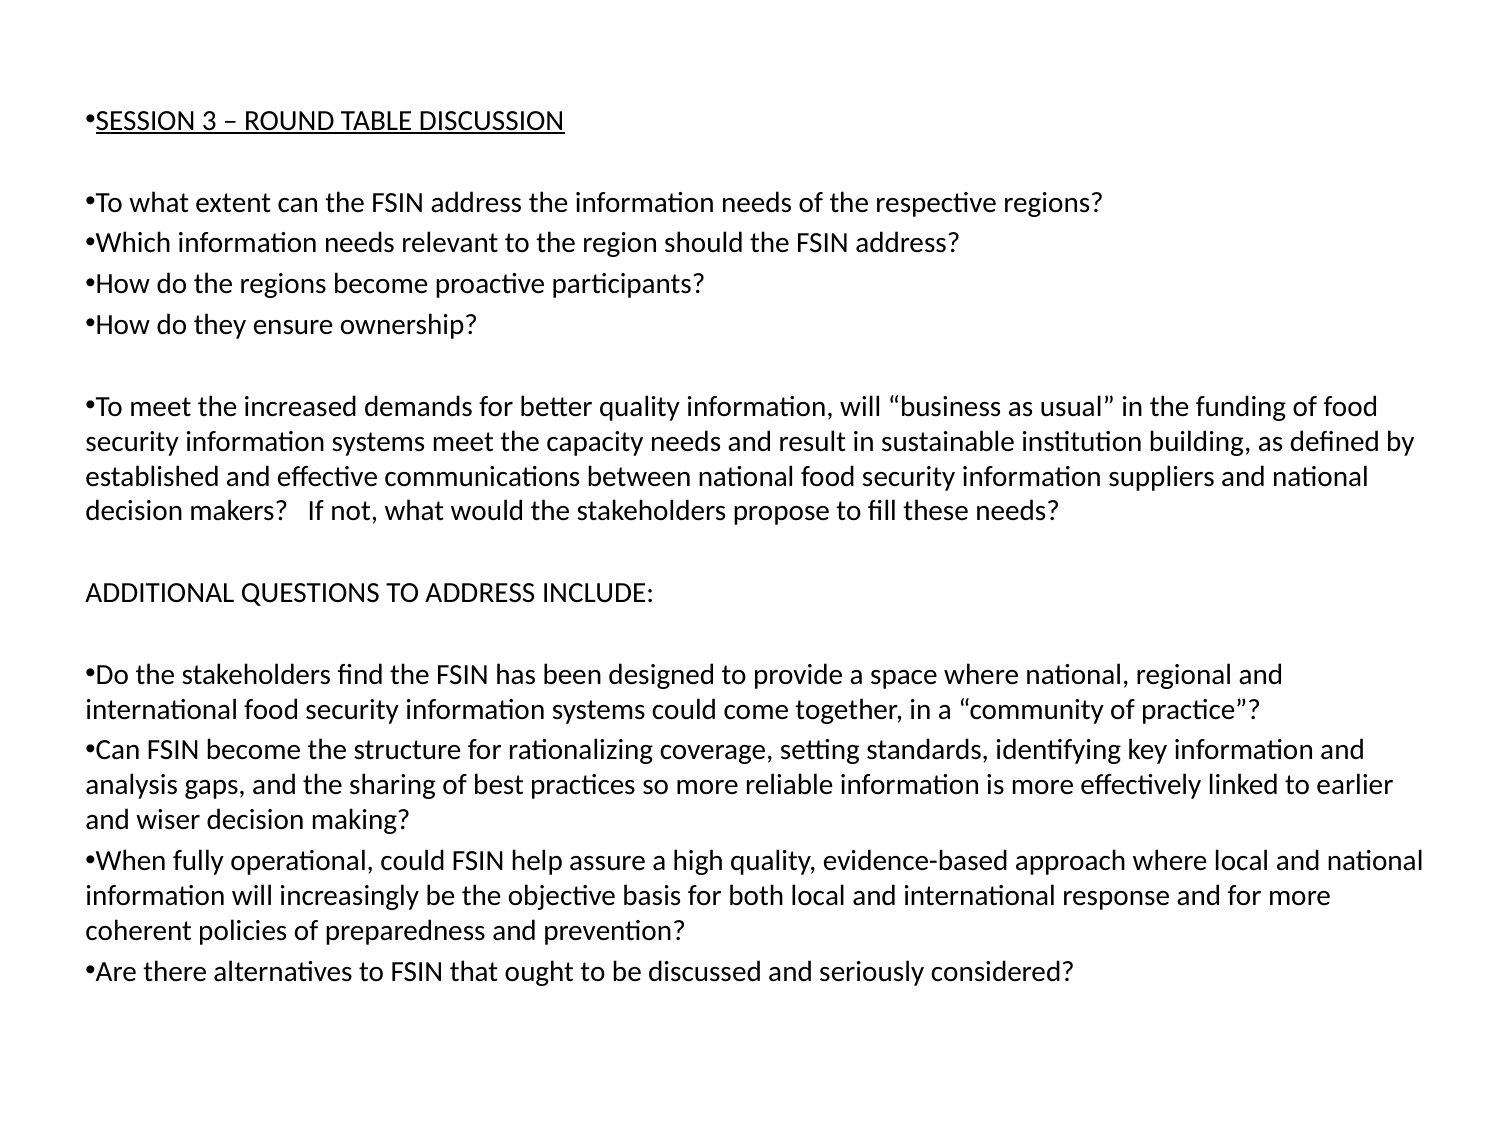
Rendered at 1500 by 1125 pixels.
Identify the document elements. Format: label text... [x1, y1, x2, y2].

subtitle SESSION 3 – ROUND TABLE DISCUSSION To what extent can the FSIN address the information needs of the respective regions? Which information needs relevant to the region should the FSIN address? How do the regions become proactive participants? How do they ensure ownership? To meet the increased demands for better quality information, will “business as usual” in the funding of food security information systems meet the capacity needs and result in sustainable institution building, as defined by established and effective communications between national food security information suppliers and national decision makers? If not, what would the stakeholders propose to fill these needs? ADDITIONAL QUESTIONS TO ADDRESS INCLUDE: Do the stakeholders find the FSIN has been designed to provide a space where national, regional and international food security information systems could come together, in a “community of practice”? Can FSIN become the structure for rationalizing coverage, setting standards, identifying key information and analysis gaps, and the sharing of best practices so more reliable information is more effectively linked to earlier and wiser decision making? When fully operational, could FSIN help assure a high quality, evidence-based approach where local and national information will increasingly be the objective basis for both local and international response and for more coherent policies of preparedness and prevention? Are there alternatives to FSIN that ought to be discussed and seriously considered? [70, 93, 1454, 1043]
